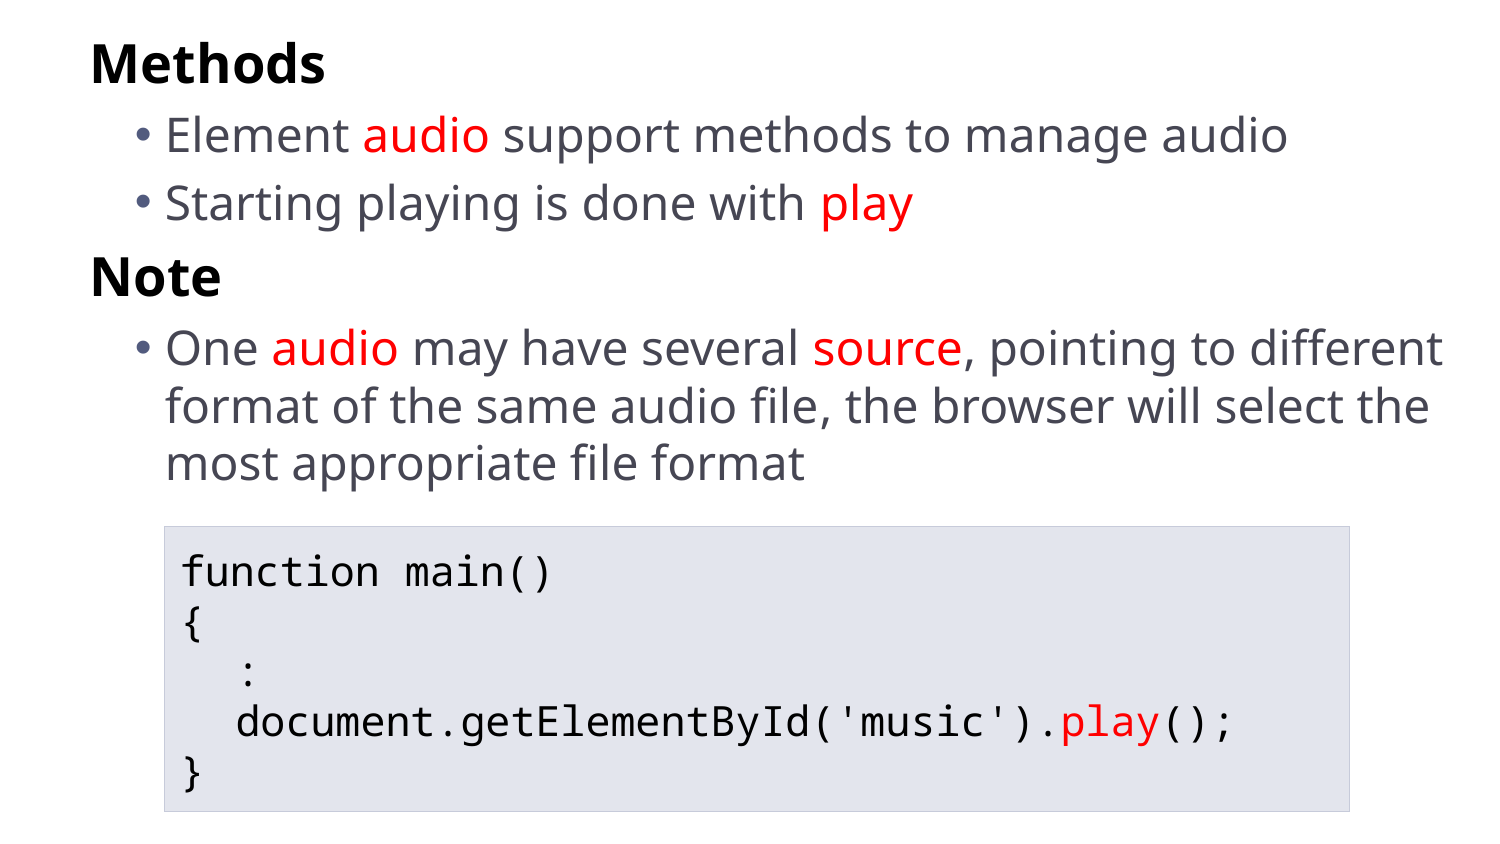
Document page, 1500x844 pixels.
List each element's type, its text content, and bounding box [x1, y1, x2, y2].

text_box function main() { : document.getElementById('music').play(); } [164, 526, 1350, 812]
list Methods Element audio support methods to manage audio Starting playing is done with play Note One audio may have several source, pointing to different format of the same audio file, the browser will select the most appropriate file format [75, 21, 1475, 835]
